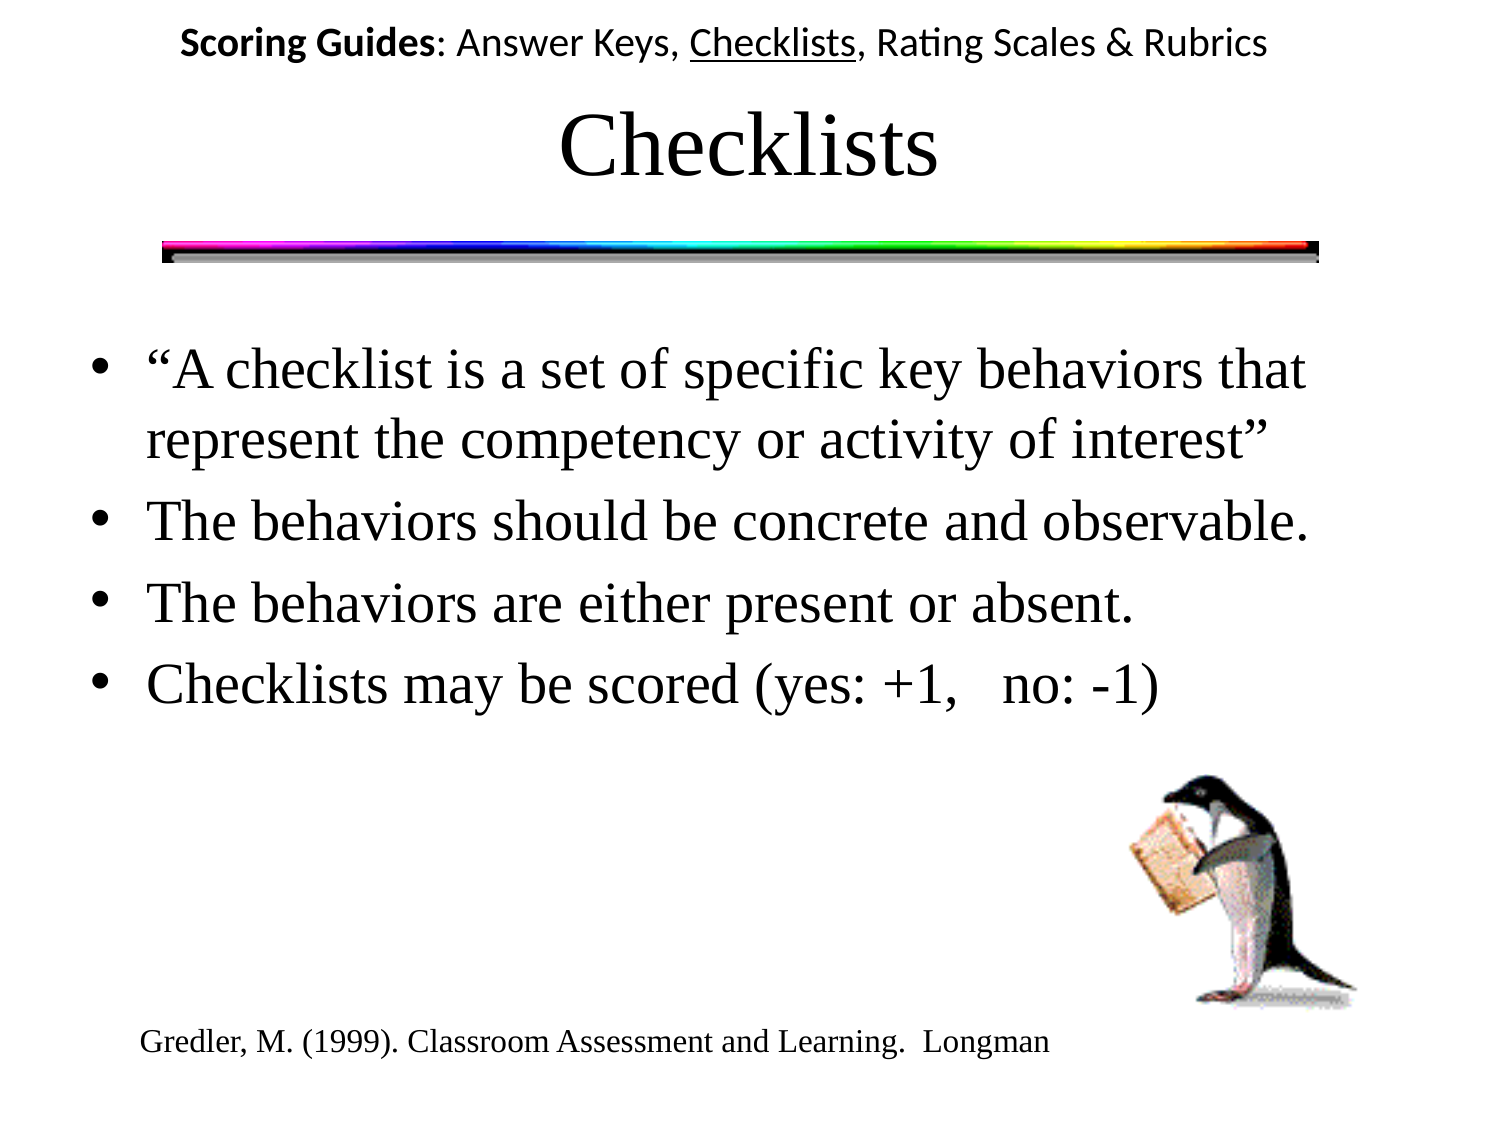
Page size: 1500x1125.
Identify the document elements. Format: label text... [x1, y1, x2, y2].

text_box Gredler, M. (1999). Classroom Assessment and Learning. Longman [124, 1012, 1067, 1067]
picture [1124, 774, 1363, 1021]
title Checklists [75, 45, 1425, 233]
list “A checklist is a set of specific key behaviors that represent the competency or activity of interest” The behaviors should be concrete and observable. The behaviors are either present or absent. Checklists may be scored (yes: +1, no: -1) [75, 322, 1425, 875]
picture [162, 241, 1319, 263]
text_box Scoring Guides: Answer Keys, Checklists, Rating Scales & Rubrics [165, 7, 1284, 73]
